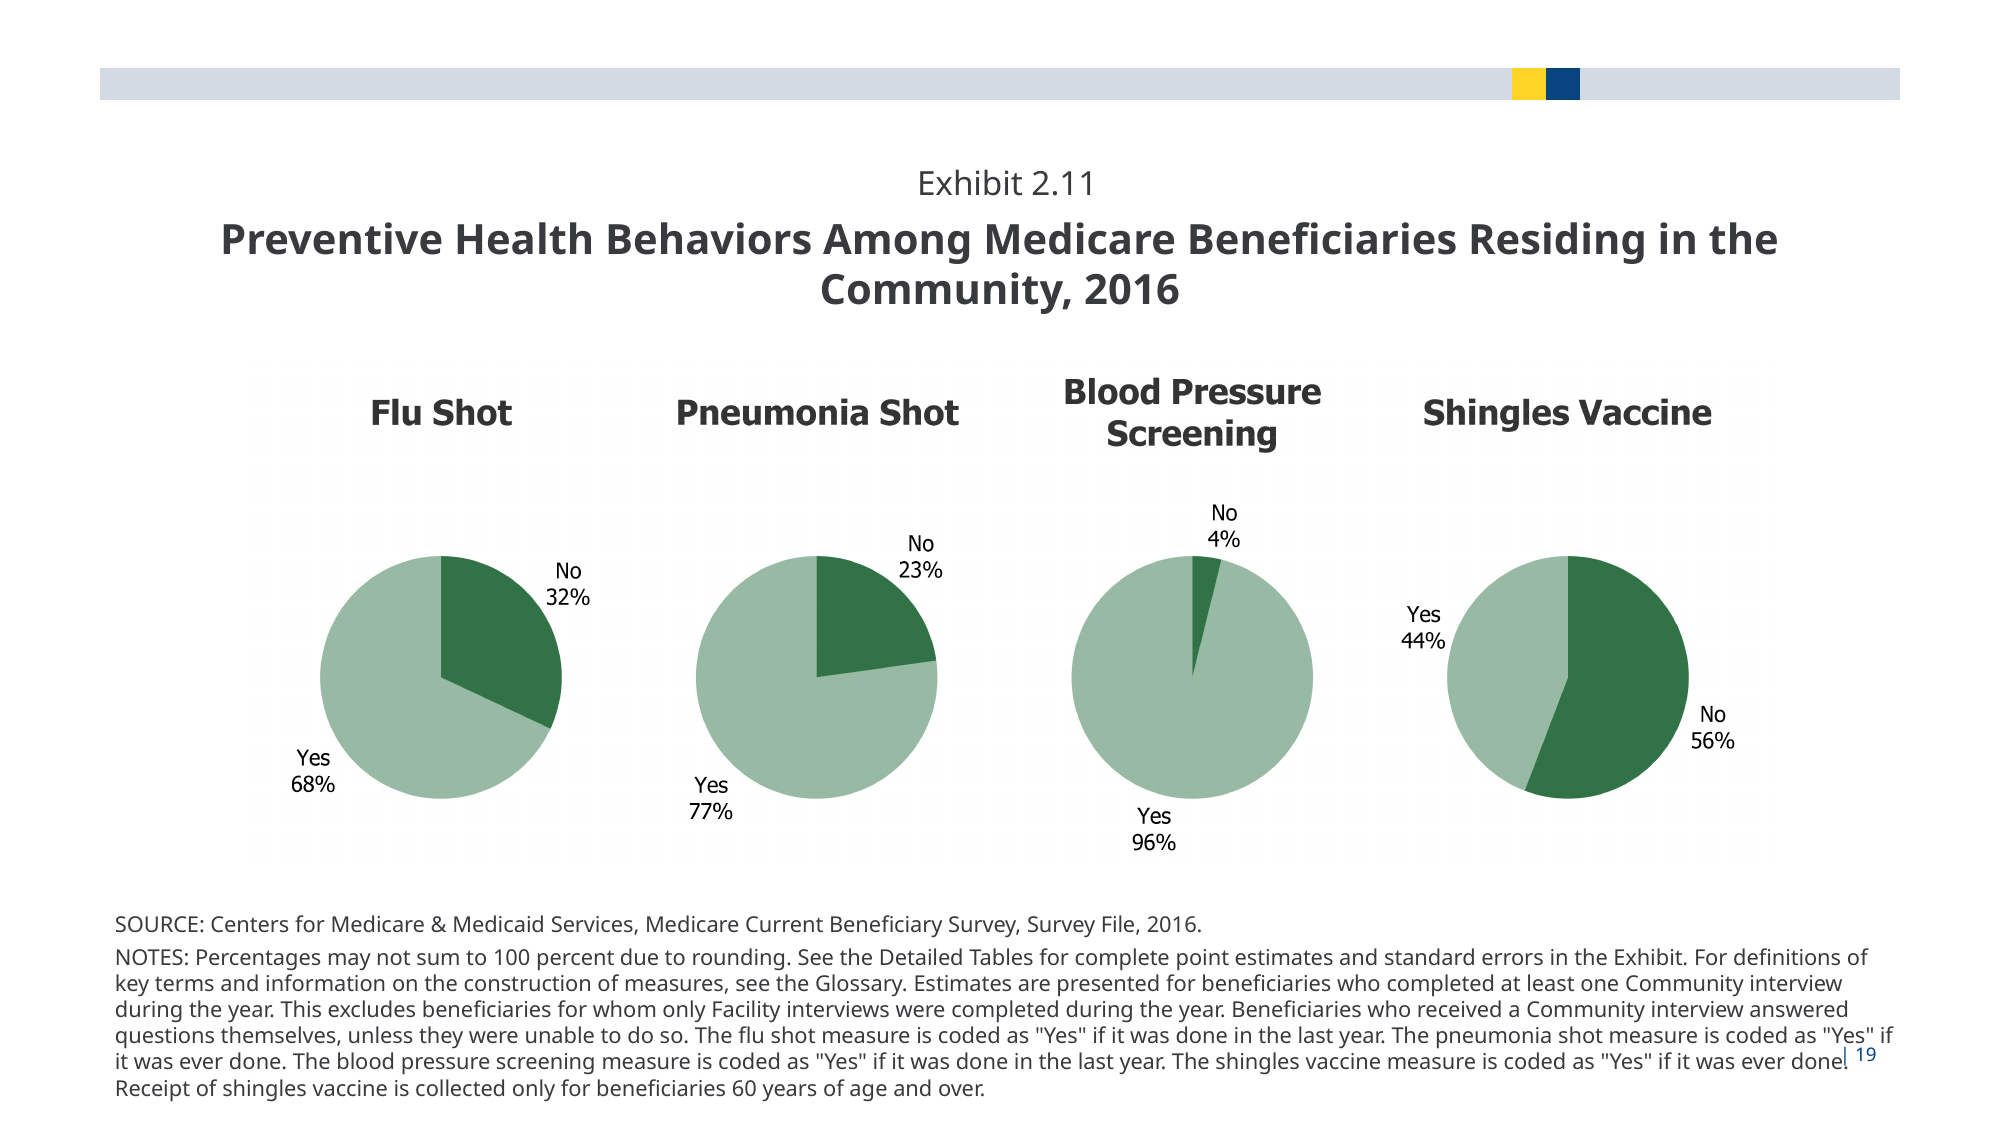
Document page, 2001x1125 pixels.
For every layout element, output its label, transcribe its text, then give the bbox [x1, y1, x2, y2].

list SOURCE: Centers for Medicare & Medicaid Services, Medicare Current Beneficiary Survey, Survey File, 2016. NOTES: Percentages may not sum to 100 percent due to rounding. See the Detailed Tables for complete point estimates and standard errors in the Exhibit. For definitions of key terms and information on the construction of measures, see the Glossary. Estimates are presented for beneficiaries who completed at least one Community interview during the year. This excludes beneficiaries for whom only Facility interviews were completed during the year. Beneficiaries who received a Community interview answered questions themselves, unless they were unable to do so. The flu shot measure is coded as "Yes" if it was done in the last year. The pneumonia shot measure is coded as "Yes" if it was ever done. The blood pressure screening measure is coded as "Yes" if it was done in the last year. The shingles vaccine measure is coded as "Yes" if it was ever done. Receipt of shingles vaccine is collected only for beneficiaries 60 years of age and over. [99, 903, 1900, 1100]
picture [249, 358, 1781, 871]
title Exhibit 2.11 [99, 154, 1900, 213]
list Preventive Health Behaviors Among Medicare Beneficiaries Residing in the Community, 2016 [99, 213, 1900, 300]
